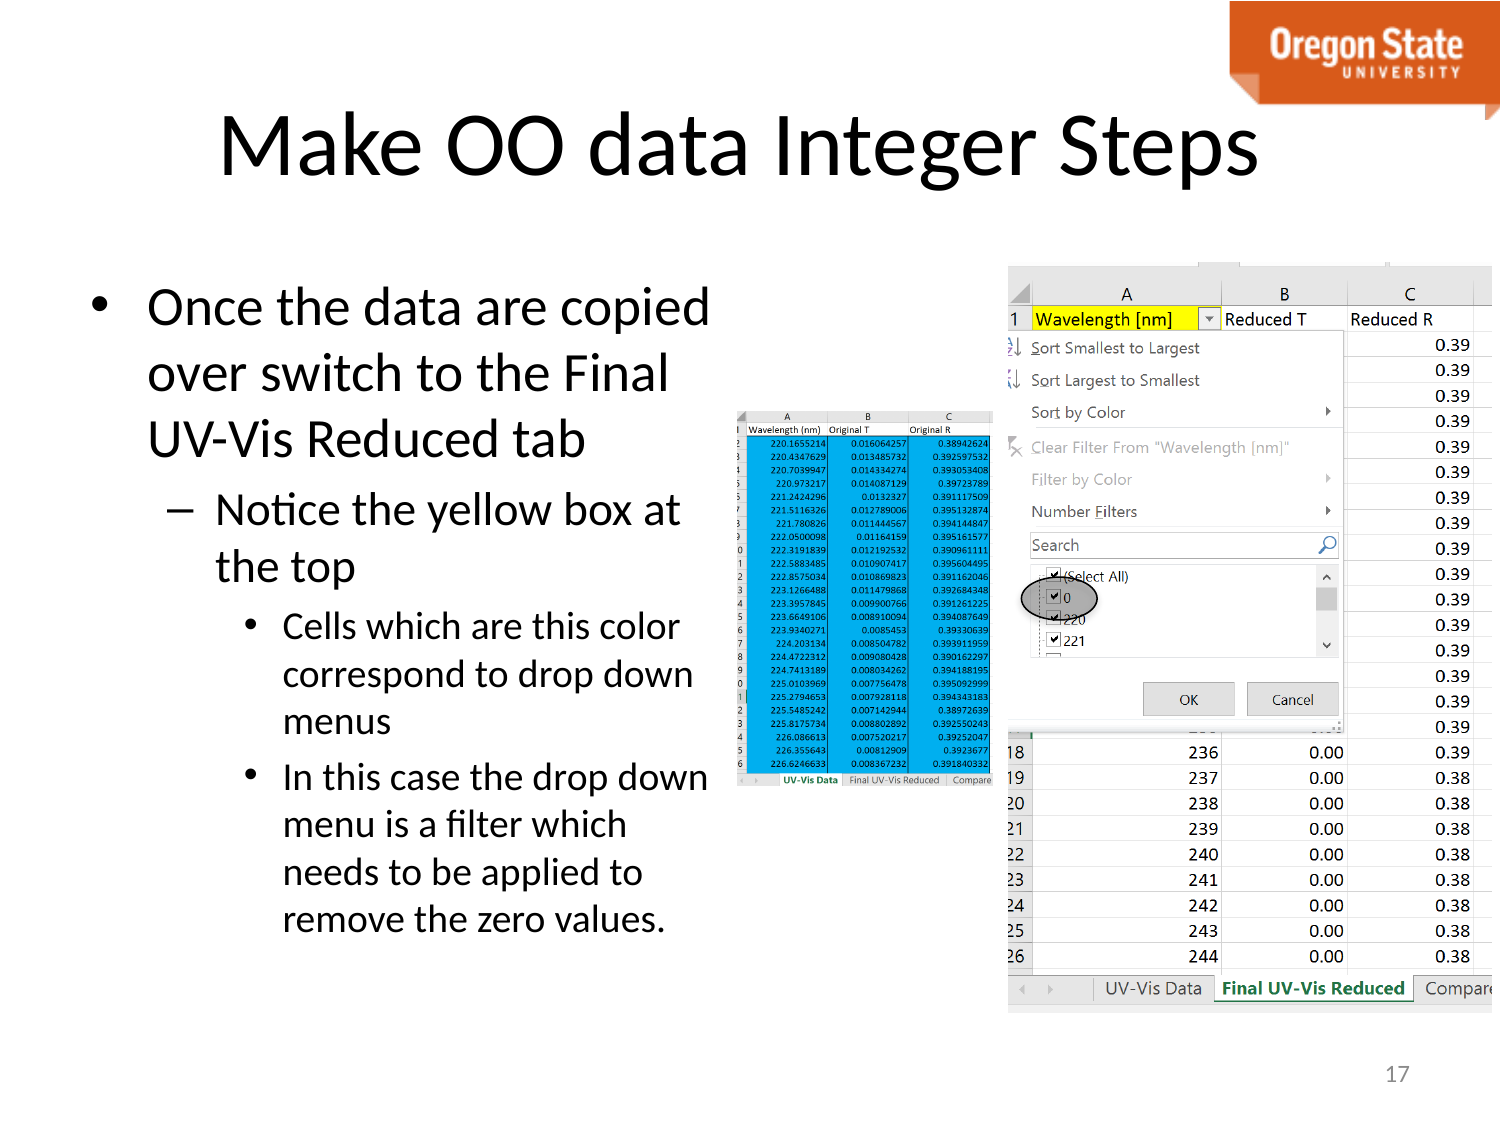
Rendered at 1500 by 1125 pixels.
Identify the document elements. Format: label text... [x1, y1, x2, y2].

title Make OO data Integer Steps [75, 45, 1425, 233]
slide_number 17 [1074, 1042, 1425, 1103]
picture [1008, 262, 1492, 1013]
list Once the data are copied over switch to the Final UV-Vis Reduced tab Notice the yellow box at the top Cells which are this color correspond to drop down menus In this case the drop down menu is a filter which needs to be applied to remove the zero values. [75, 262, 738, 1005]
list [737, 410, 993, 787]
